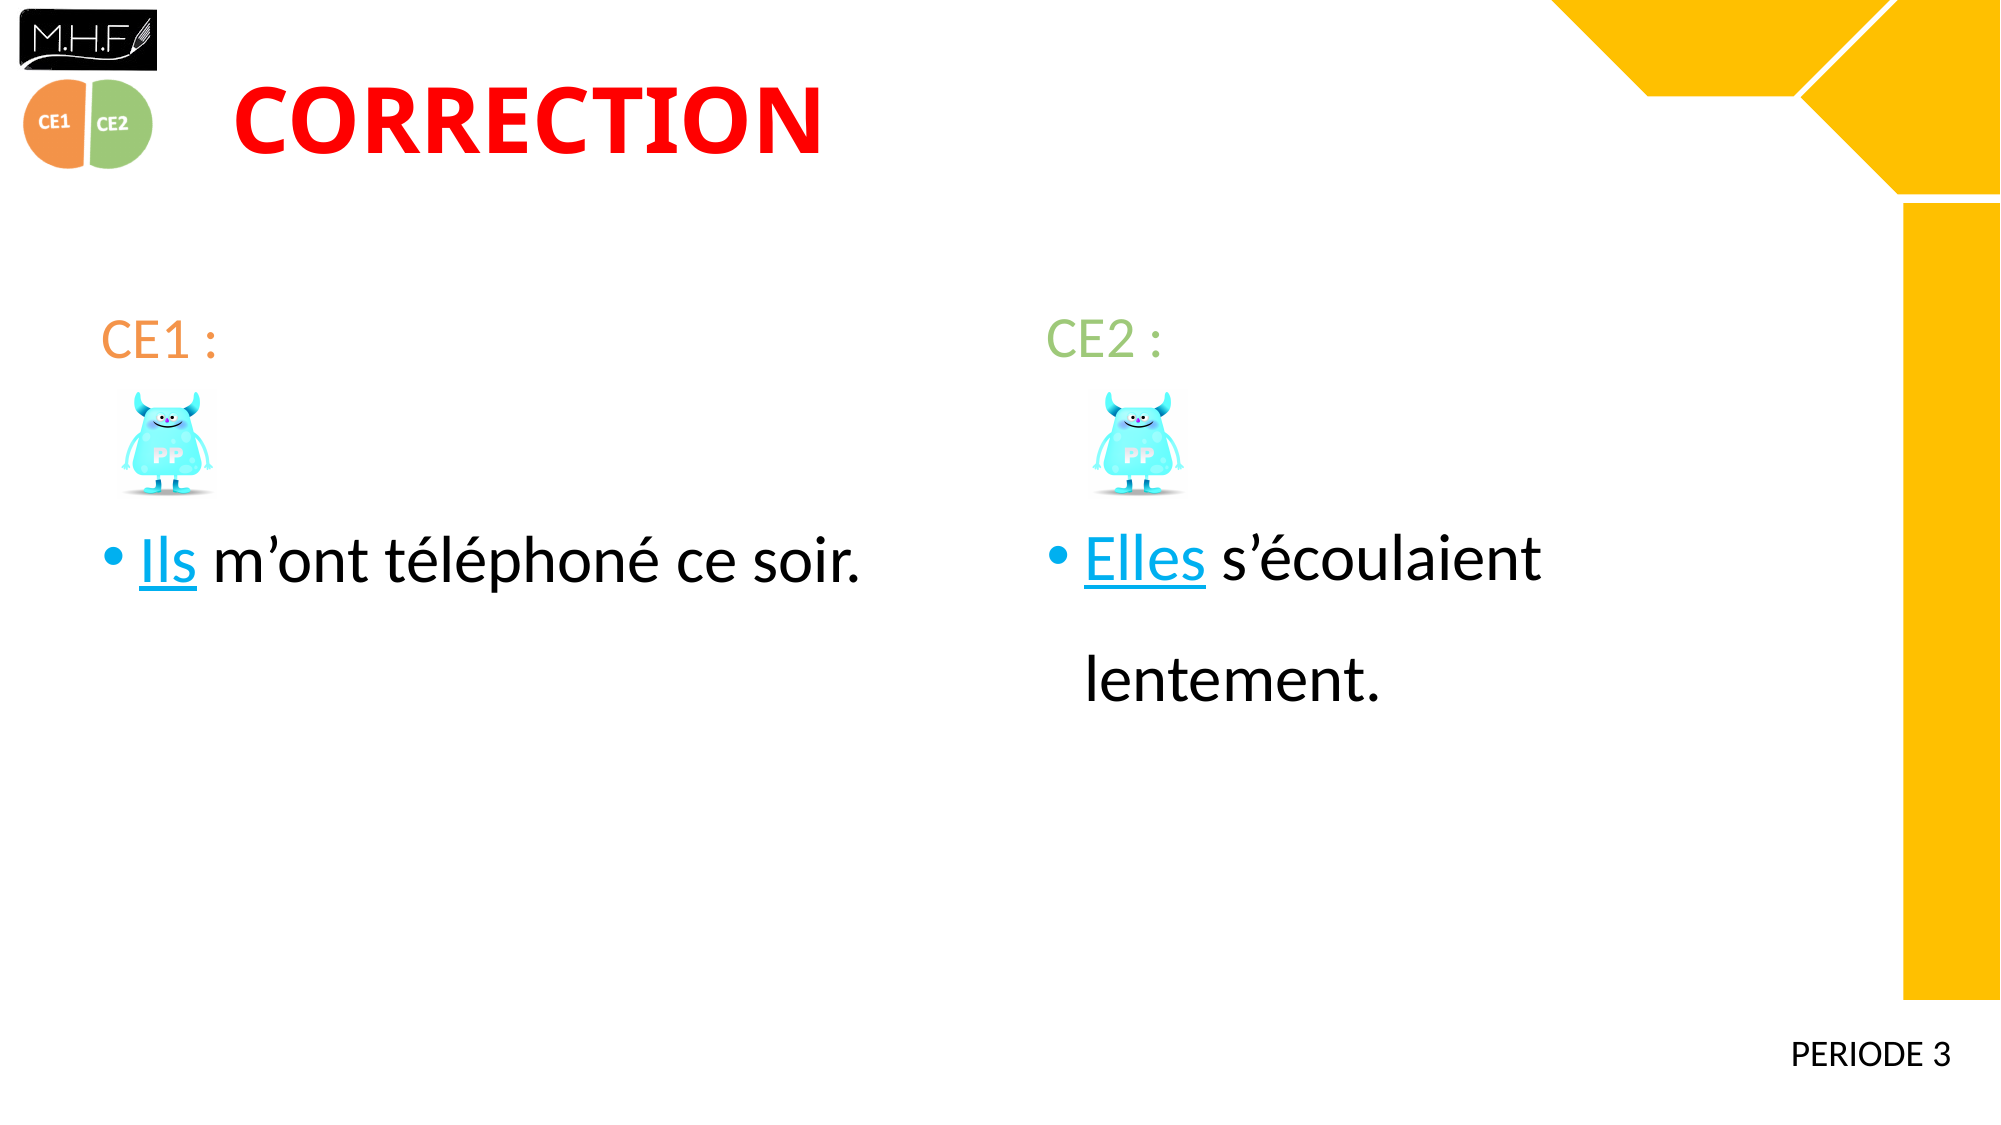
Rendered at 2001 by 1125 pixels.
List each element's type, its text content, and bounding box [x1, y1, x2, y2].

picture [1, 7, 177, 207]
text_box [1549, 0, 1892, 98]
text_box [1799, 0, 2000, 196]
picture [1088, 389, 1188, 499]
text_box [1902, 202, 2000, 1001]
text_box CE2 : Elles s’écoulaient lentement. [1031, 299, 1853, 1014]
title CORRECTION [216, 15, 1763, 233]
list CE1 : Ils m’ont téléphoné ce soir. [86, 300, 897, 1015]
picture [117, 389, 217, 499]
text_box PERIODE 3 [1362, 1021, 1967, 1125]
